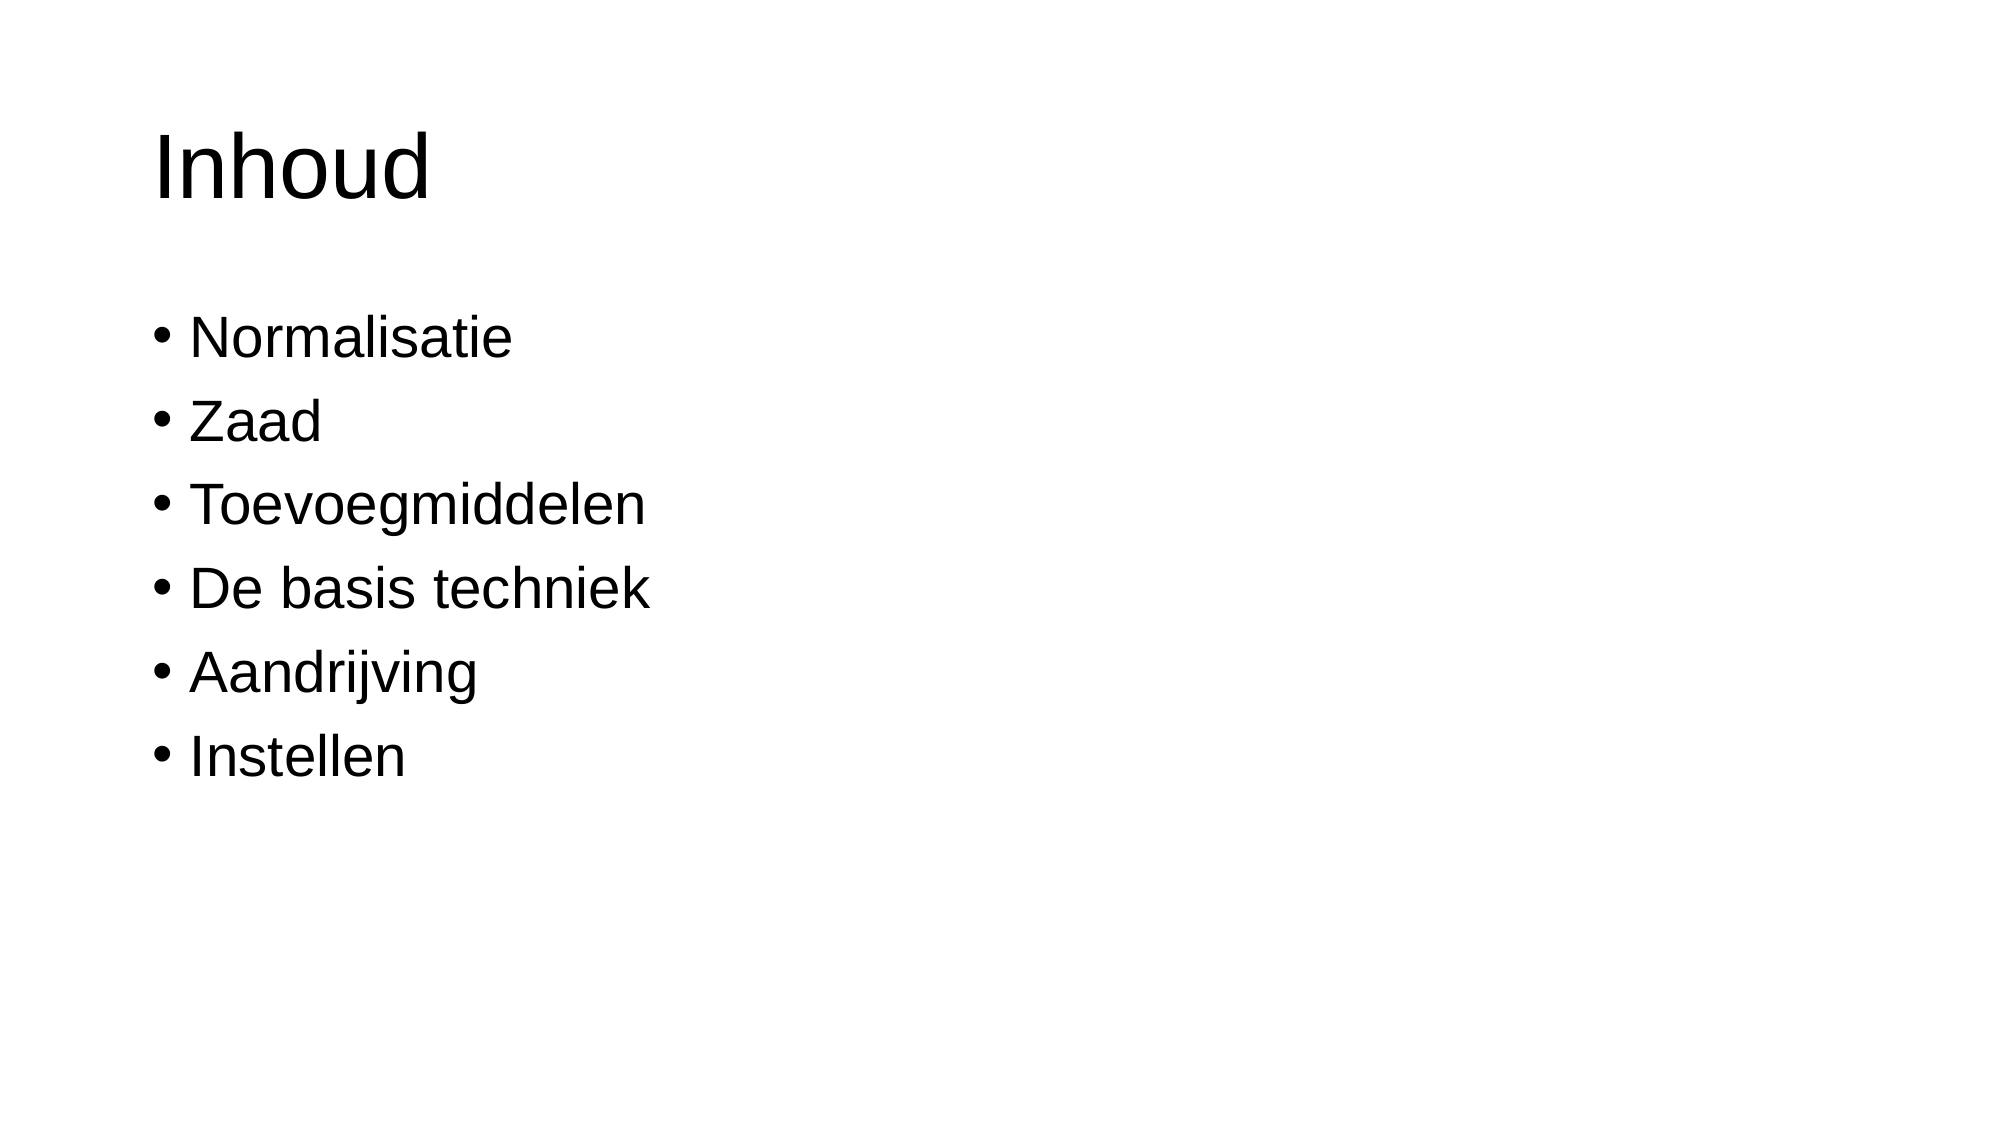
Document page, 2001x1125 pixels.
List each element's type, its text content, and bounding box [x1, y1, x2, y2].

title Inhoud [137, 59, 1863, 278]
list Normalisatie Zaad Toevoegmiddelen De basis techniek Aandrijving Instellen [137, 299, 1863, 1014]
